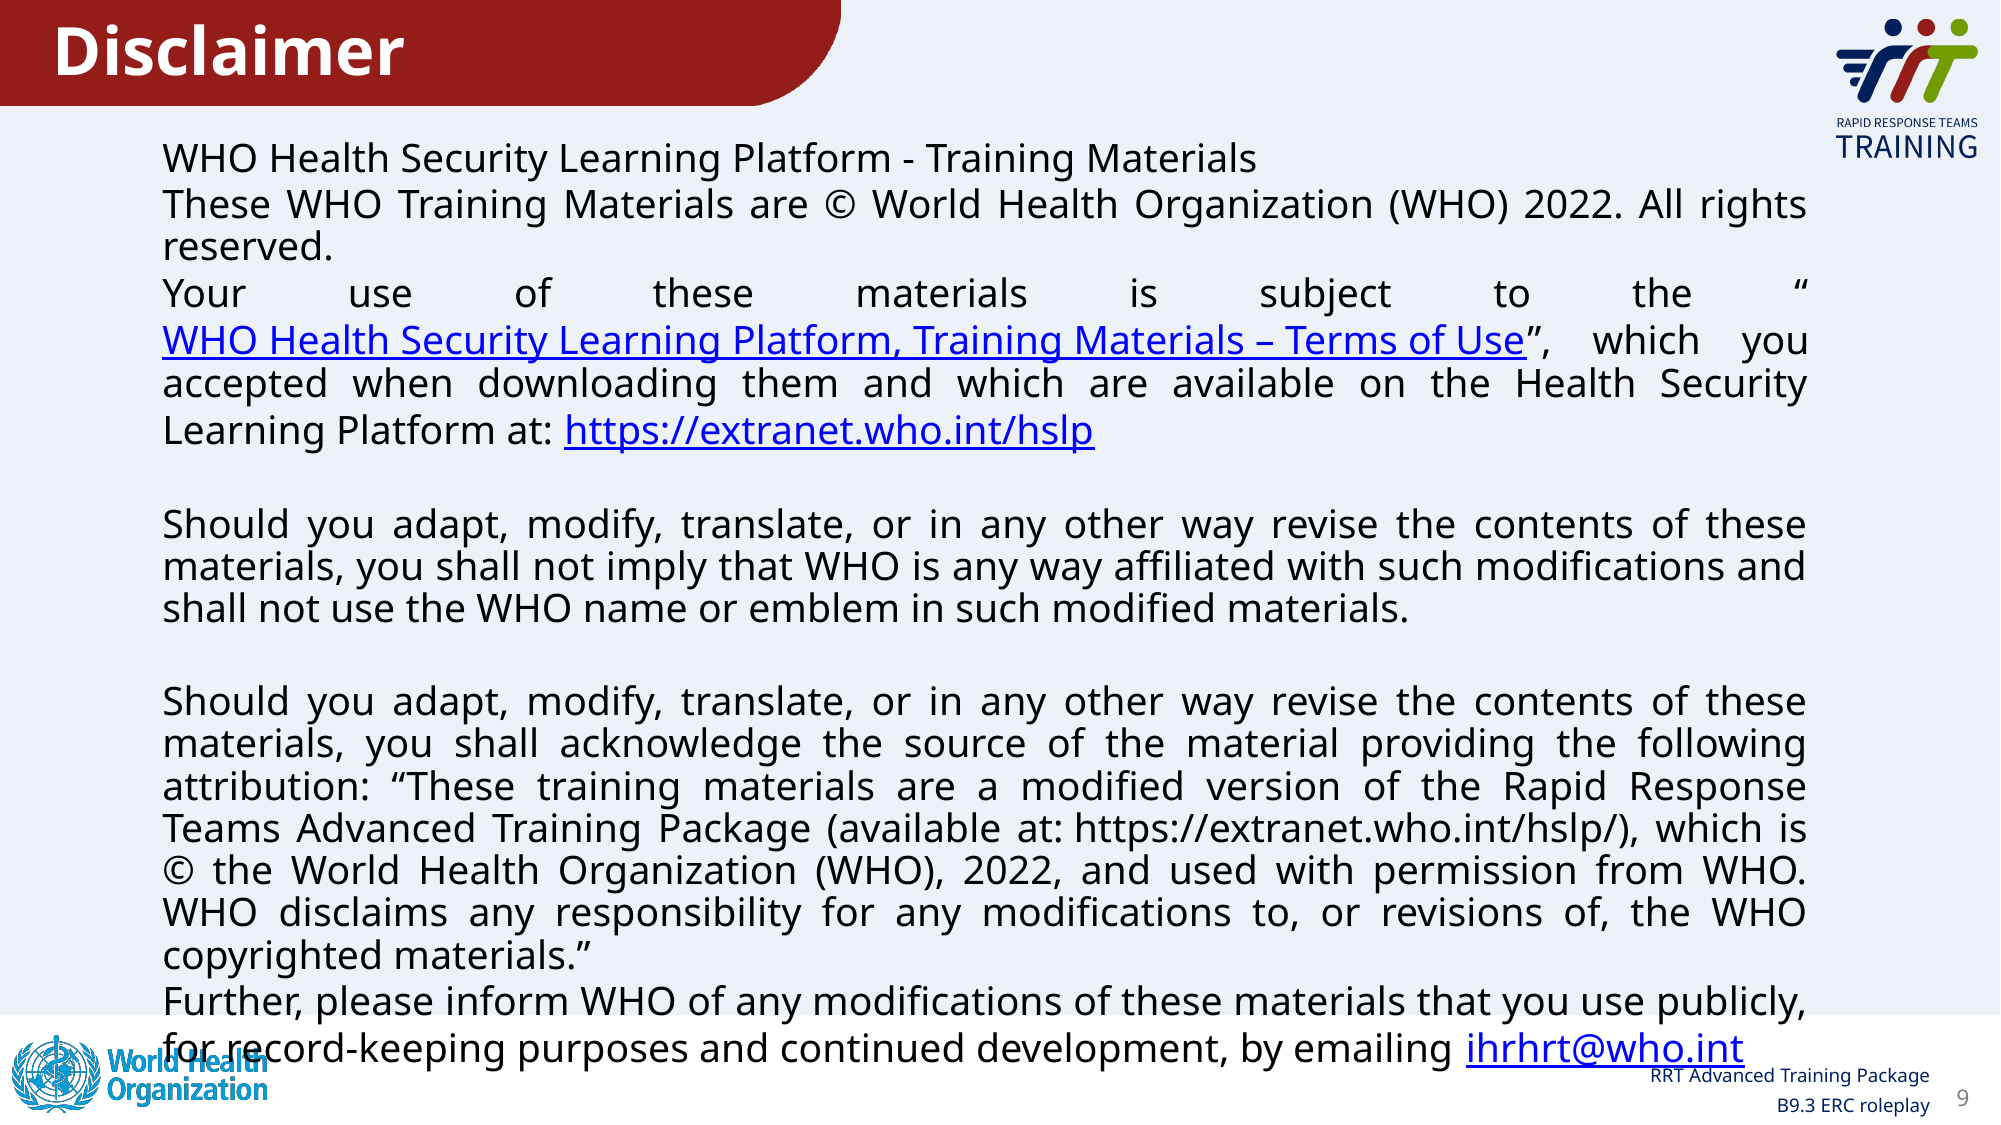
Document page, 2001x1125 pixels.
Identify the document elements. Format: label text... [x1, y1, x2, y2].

picture [59, 1035, 267, 1113]
picture [24, 1054, 36, 1087]
picture [71, 1053, 90, 1091]
picture [36, 1088, 78, 1105]
picture [1835, 19, 1978, 167]
picture [34, 1054, 43, 1078]
picture [46, 1056, 54, 1062]
picture [12, 1035, 54, 1068]
picture [40, 1062, 47, 1070]
list WHO Health Security Learning Platform - Training Materials These WHO Training Materials are © World Health Organization (WHO) 2022. All rights reserved. Your use of these materials is subject to the “WHO Health Security Learning Platform, Training Materials – Terms of Use”, which you accepted when downloading them and which are available on the Health Security Learning Platform at: https://extranet.who.int/hslp Should you adapt, modify, translate, or in any other way revise the contents of these materials, you shall not imply that WHO is any way affiliated with such modifications and shall not use the WHO name or emblem in such modified materials. Should you adapt, modify, translate, or in any other way revise the contents of these materials, you shall acknowledge the source of the material providing the following attribution: “These training materials are a modified version of the Rapid Response Teams Advanced Training Package (available at: https://extranet.who.int/hslp/), which is © the World Health Organization (WHO), 2022, and used with permission from WHO. WHO disclaims any responsibility for any modifications to, or revisions of, the WHO copyrighted materials.” Further, please inform WHO of any modifications of these materials that you use publicly, for record-keeping purposes and continued development, by emailing ihrhrt@who.int [161, 137, 1811, 993]
picture [50, 1108, 62, 1113]
picture [30, 1083, 37, 1091]
picture [12, 1083, 48, 1113]
picture [22, 1062, 26, 1077]
picture [0, 0, 841, 106]
